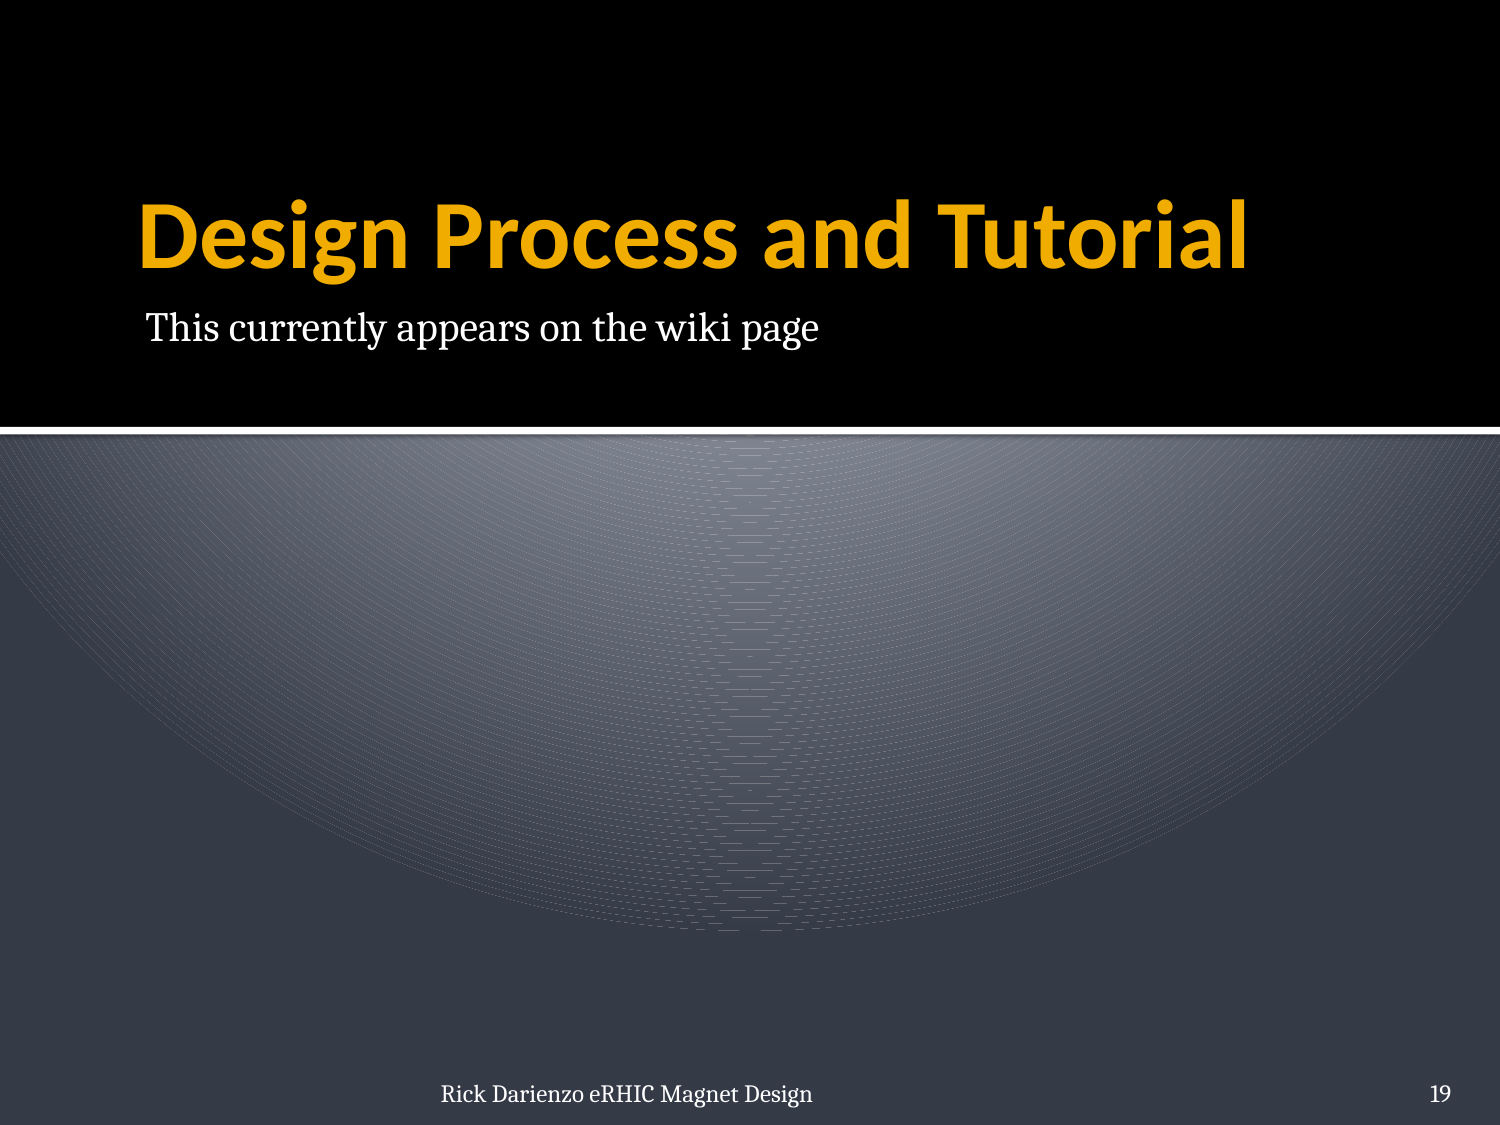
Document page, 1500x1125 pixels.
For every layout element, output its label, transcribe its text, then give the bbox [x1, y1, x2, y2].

list This currently appears on the wiki page [121, 299, 1438, 413]
footer Rick Darienzo eRHIC Magnet Design [433, 1062, 1337, 1108]
title Design Process and Tutorial [123, 19, 1438, 288]
slide_number 19 [1345, 1062, 1467, 1108]
